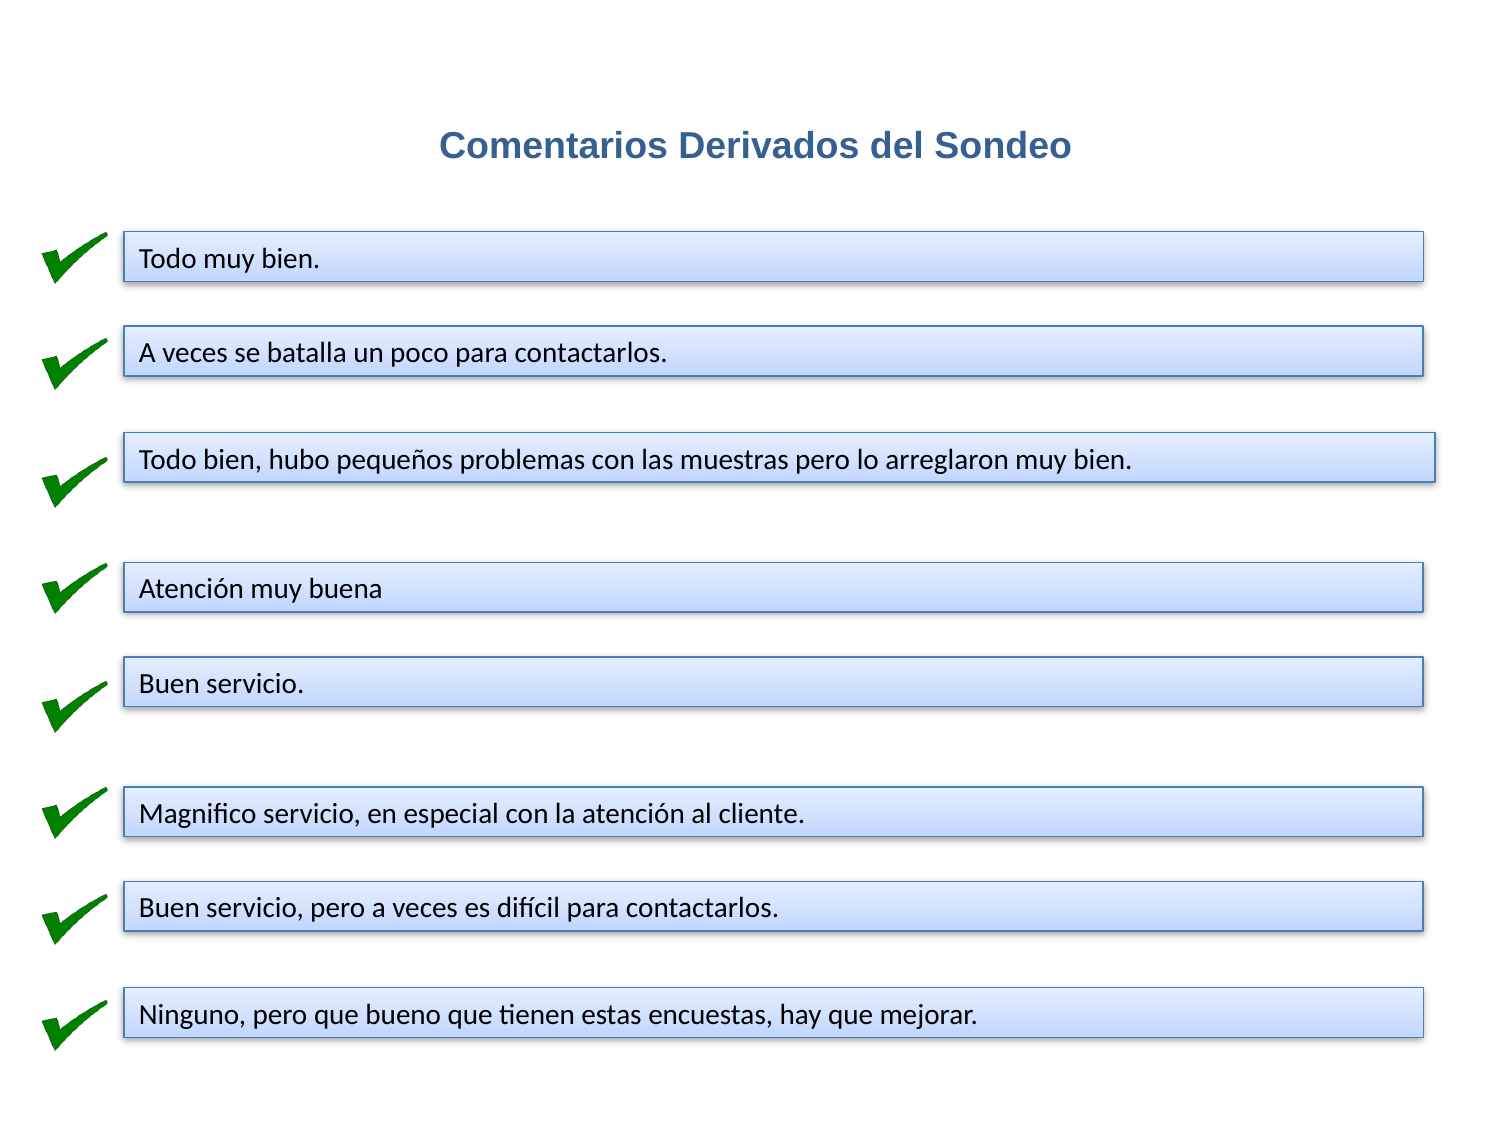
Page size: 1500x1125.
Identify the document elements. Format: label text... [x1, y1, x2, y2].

picture [40, 337, 108, 390]
text_box Todo muy bien. [123, 231, 1424, 282]
text_box Buen servicio, pero a veces es difícil para contactarlos. [123, 881, 1424, 932]
picture [40, 892, 108, 945]
picture [40, 680, 108, 733]
picture [40, 562, 108, 615]
picture [40, 231, 108, 284]
text_box A veces se batalla un poco para contactarlos. [123, 325, 1424, 377]
picture [40, 455, 108, 509]
picture [40, 786, 108, 839]
text_box Todo bien, hubo pequeños problemas con las muestras pero lo arreglaron muy bien. [123, 432, 1436, 483]
text_box Buen servicio. [123, 656, 1424, 707]
text_box Comentarios Derivados del Sondeo [383, 113, 1129, 174]
picture [40, 999, 108, 1052]
text_box Ninguno, pero que bueno que tienen estas encuestas, hay que mejorar. [123, 987, 1424, 1038]
text_box Atención muy buena [123, 562, 1424, 613]
text_box Magnifico servicio, en especial con la atención al cliente. [123, 786, 1424, 837]
